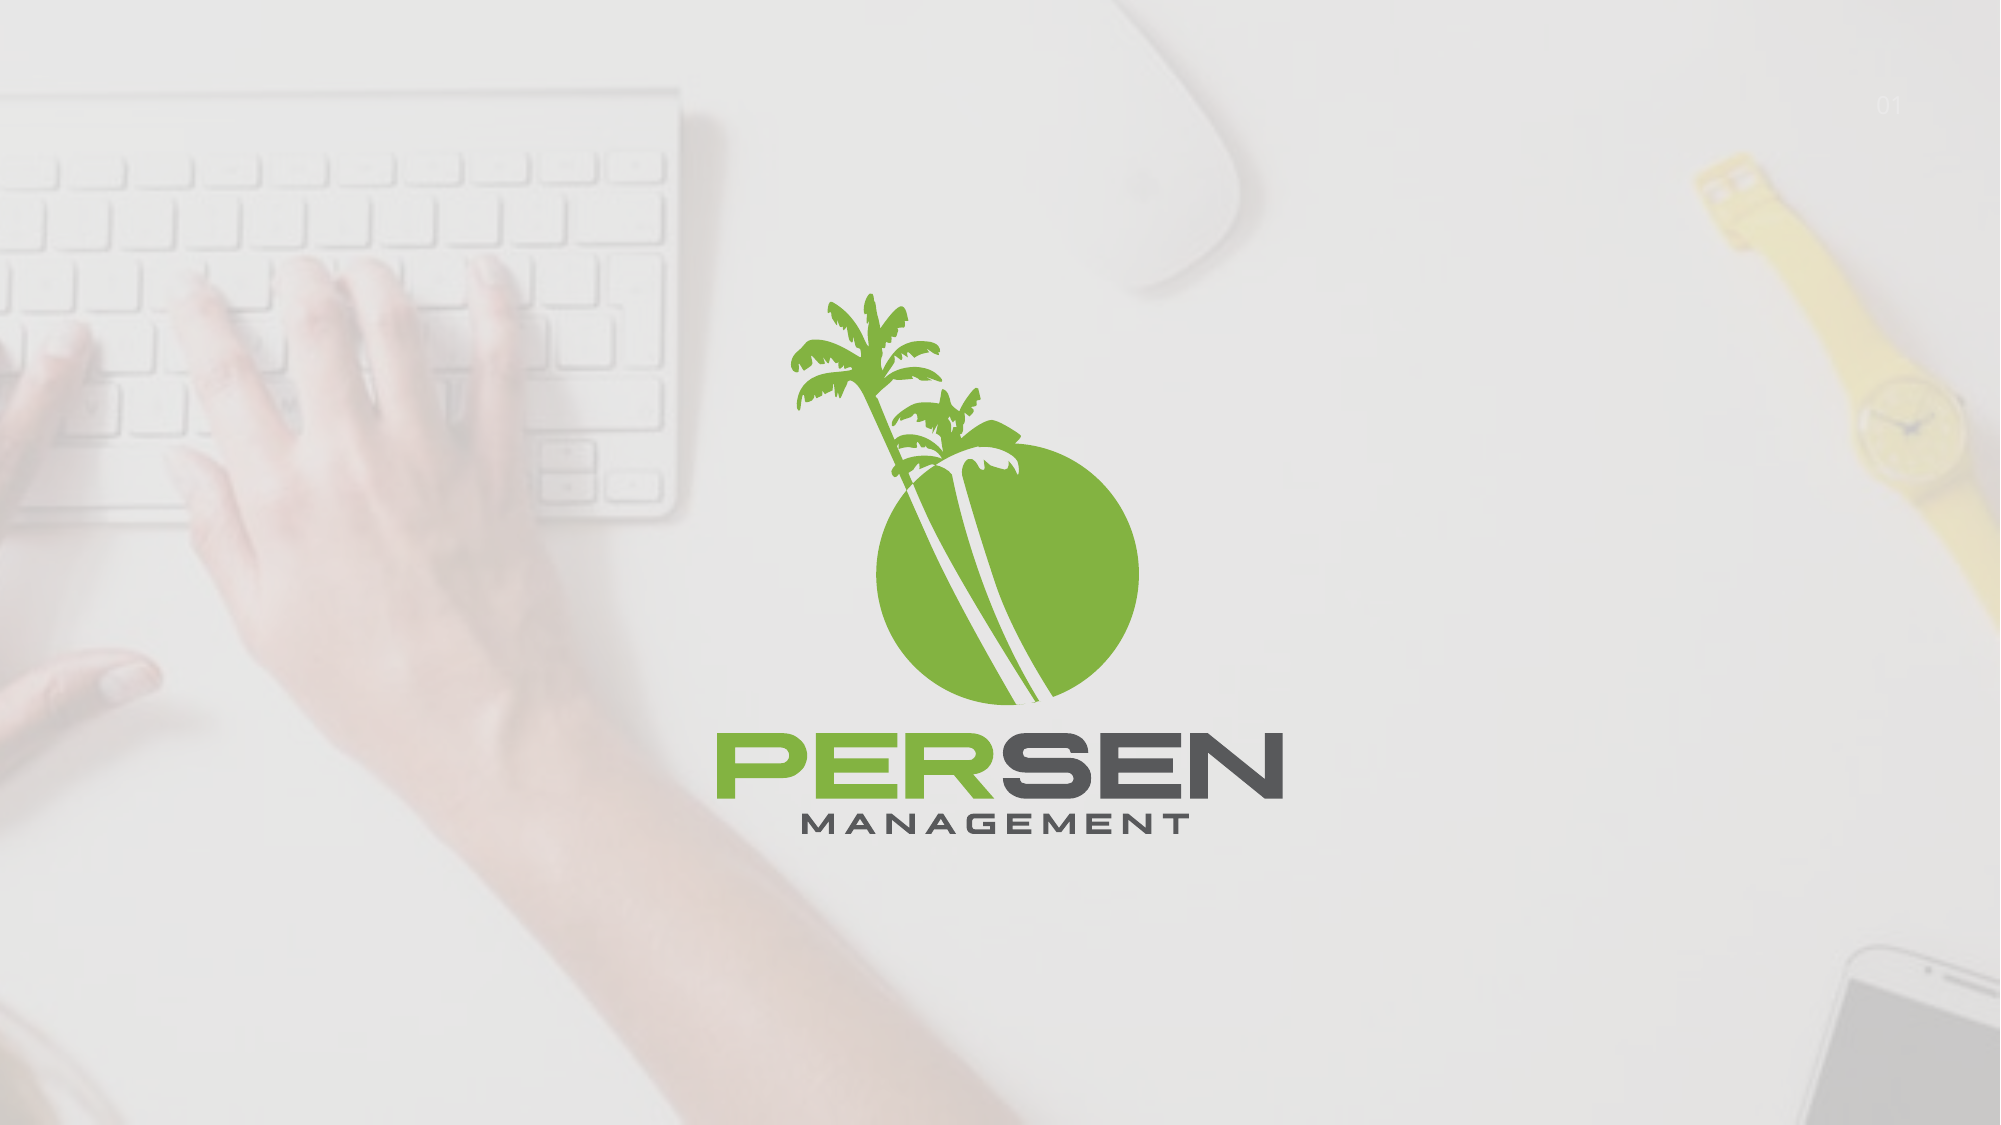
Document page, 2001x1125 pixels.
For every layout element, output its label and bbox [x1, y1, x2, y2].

text_box [717, 290, 1283, 835]
picture [0, 0, 2000, 1125]
